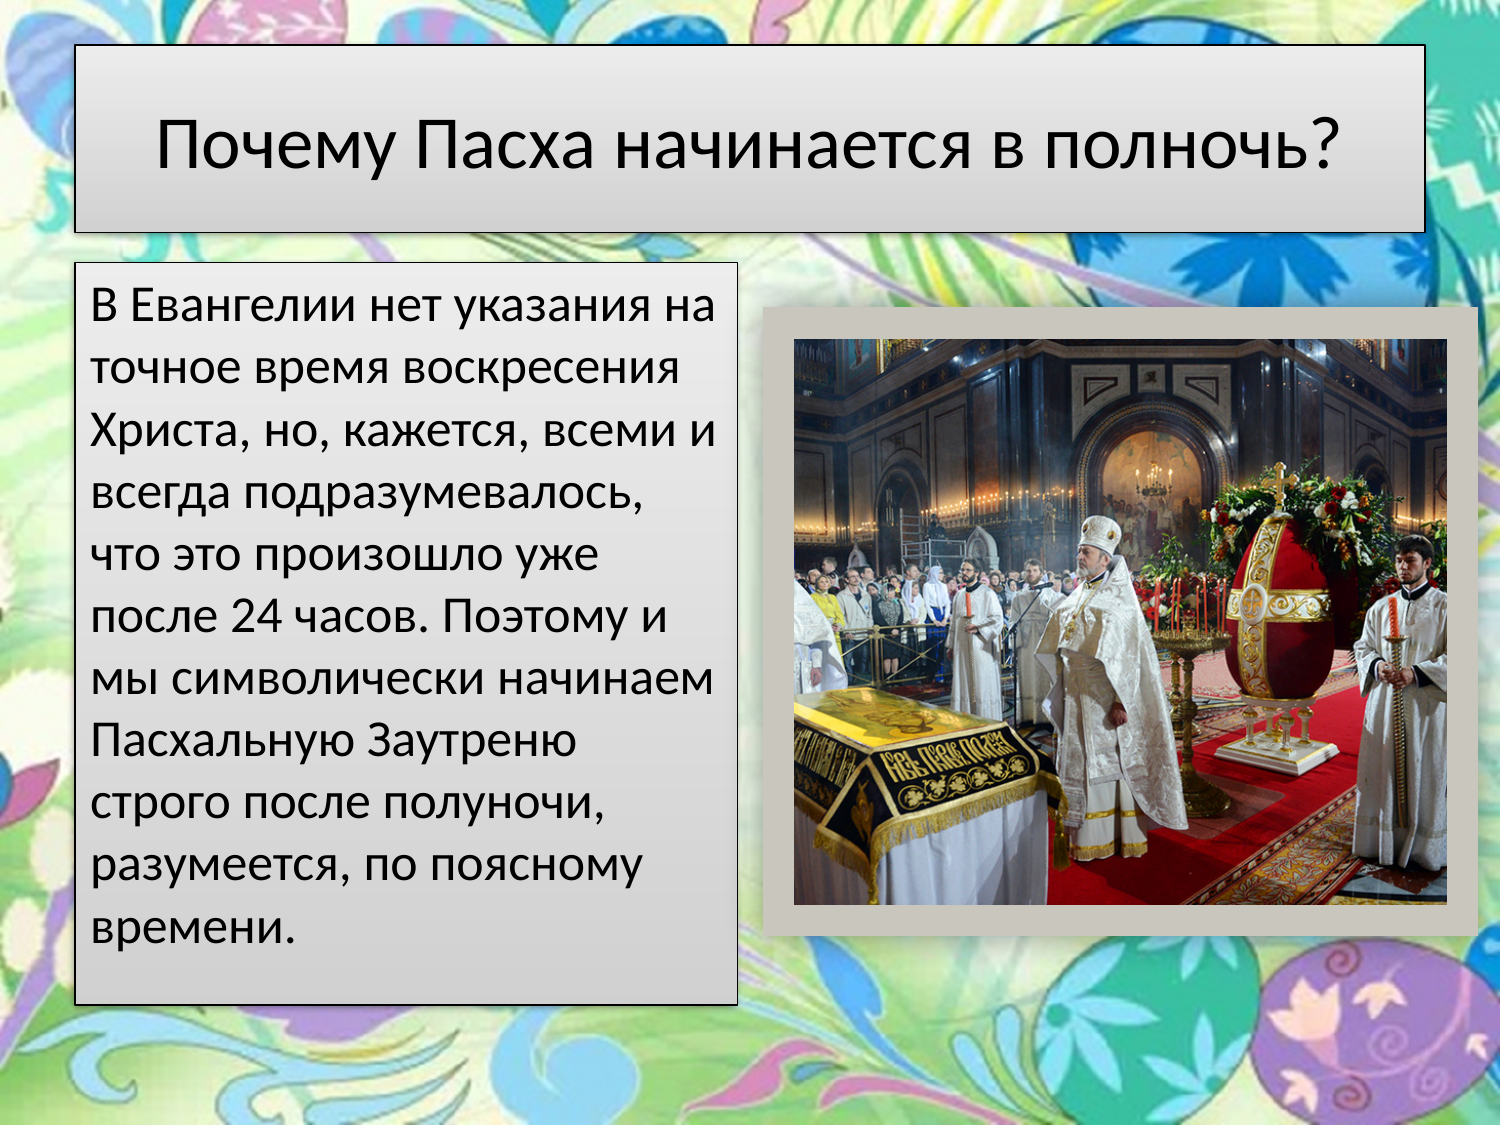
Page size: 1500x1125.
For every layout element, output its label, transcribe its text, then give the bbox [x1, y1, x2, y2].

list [793, 338, 1448, 906]
picture [0, 0, 1500, 1125]
list В Евангелии нет указания на точное время воскресения Христа, но, кажется, всеми и всегда подразумевалось, что это произошло уже после 24 часов. Поэтому и мы символически начинаем Пасхальную Заутреню строго после полуночи, разумеется, по поясному времени. [74, 262, 738, 1006]
title Почему Пасха начинается в полночь? [74, 44, 1426, 233]
